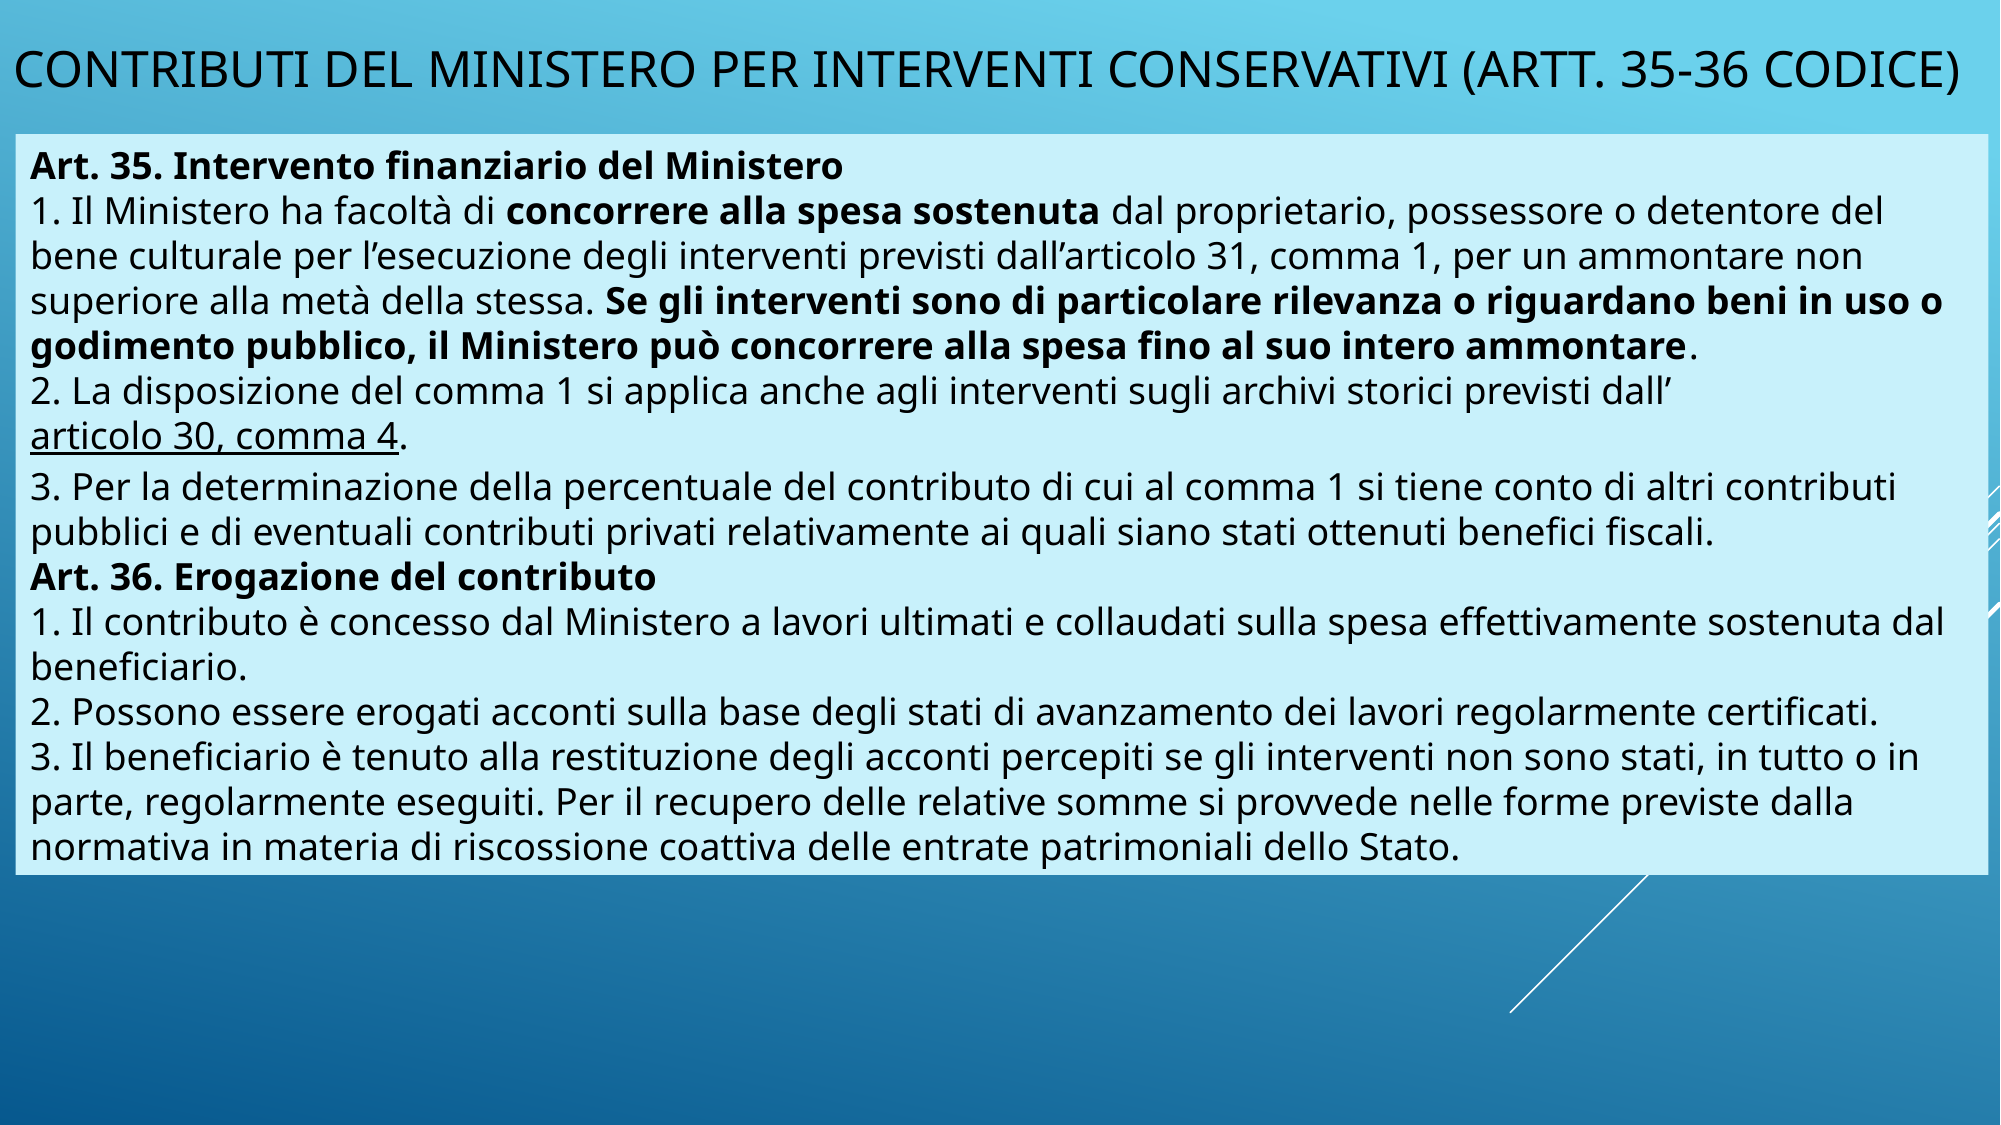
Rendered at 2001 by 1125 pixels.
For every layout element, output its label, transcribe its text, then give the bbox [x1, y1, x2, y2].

text_box Art. 35. Intervento finanziario del Ministero 1. Il Ministero ha facoltà di concorrere alla spesa sostenuta dal proprietario, possessore o detentore del bene culturale per l’esecuzione degli interventi previsti dall’articolo 31, comma 1, per un ammontare non superiore alla metà della stessa. Se gli interventi sono di particolare rilevanza o riguardano beni in uso o godimento pubblico, il Ministero può concorrere alla spesa fino al suo intero ammontare. 2. La disposizione del comma 1 si applica anche agli interventi sugli archivi storici previsti dall’articolo 30, comma 4. 3. Per la determinazione della percentuale del contributo di cui al comma 1 si tiene conto di altri contributi pubblici e di eventuali contributi privati relativamente ai quali siano stati ottenuti benefici fiscali. Art. 36. Erogazione del contributo 1. Il contributo è concesso dal Ministero a lavori ultimati e collaudati sulla spesa effettivamente sostenuta dal beneficiario. 2. Possono essere erogati acconti sulla base degli stati di avanzamento dei lavori regolarmente certificati. 3. Il beneficiario è tenuto alla restituzione degli acconti percepiti se gli interventi non sono stati, in tutto o in parte, regolarmente eseguiti. Per il recupero delle relative somme si provvede nelle forme previste dalla normativa in materia di riscossione coattiva delle entrate patrimoniali dello Stato. [15, 134, 1989, 875]
title CONTRIBUTI DEL MINISTERO per interventi conservativi (artt. 35-36 Codice) [0, 0, 1983, 135]
